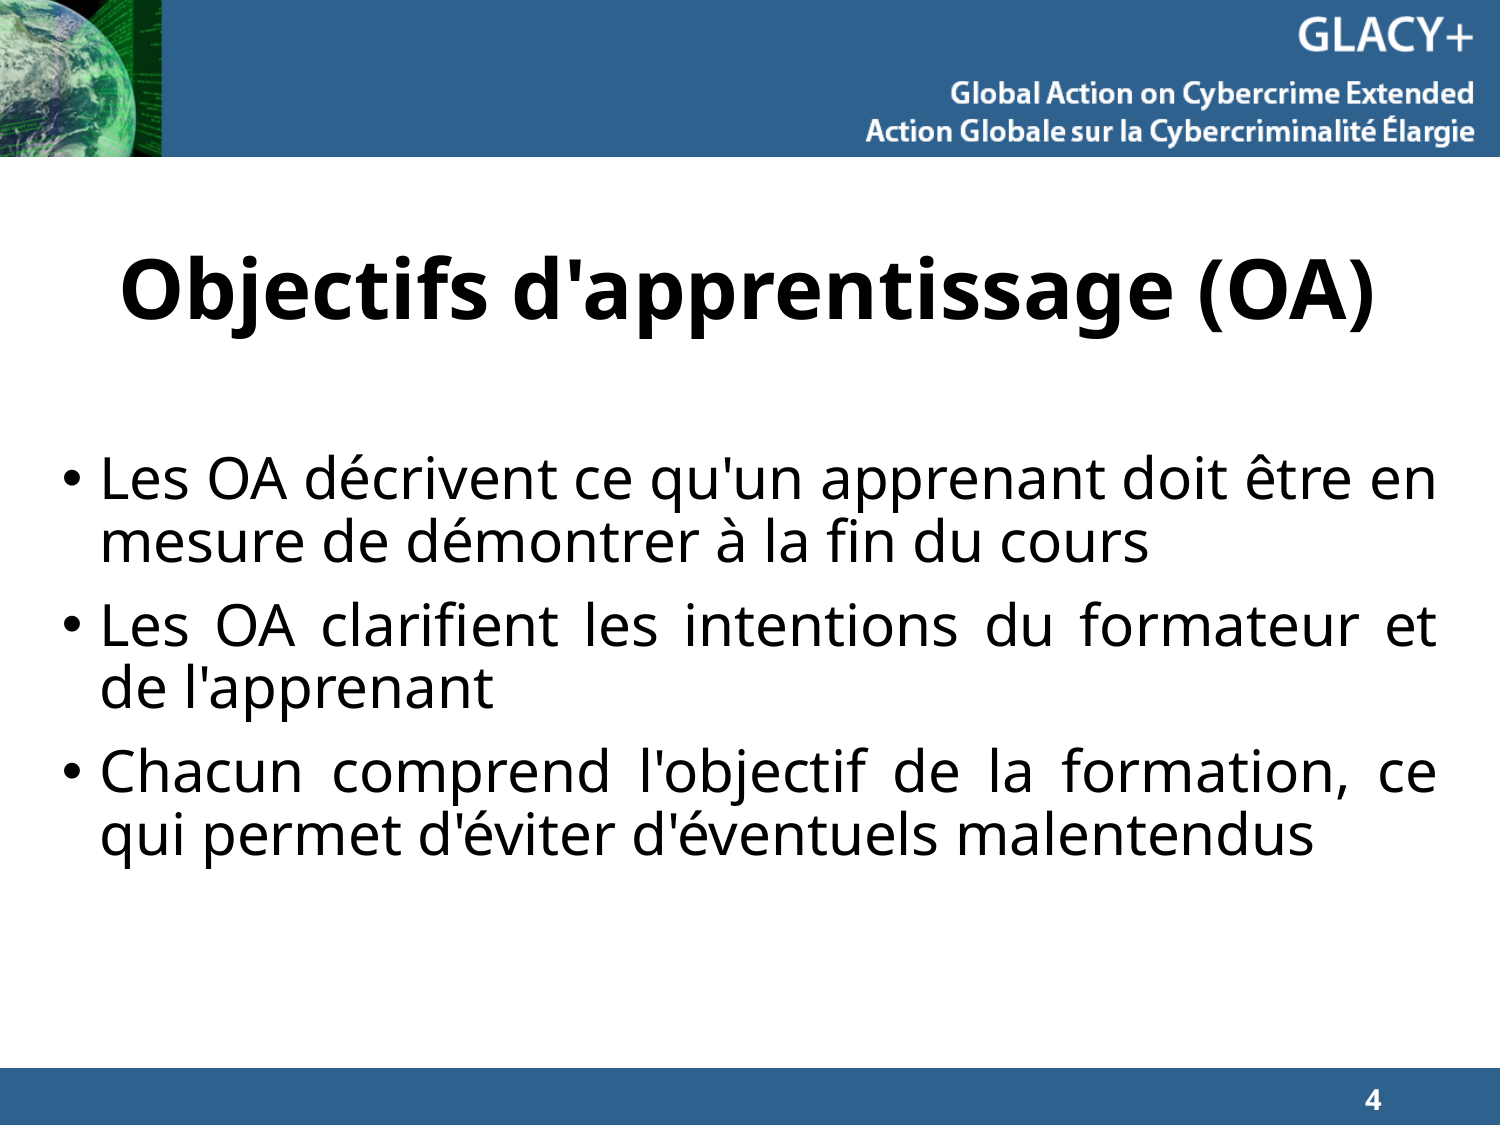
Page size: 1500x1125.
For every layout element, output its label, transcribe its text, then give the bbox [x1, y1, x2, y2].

picture [0, 0, 1500, 157]
slide_number 4 [1059, 1071, 1397, 1125]
title Objectifs d'apprentissage (OA) [103, 197, 1454, 350]
list Les OA décrivent ce qu'un apprenant doit être en mesure de démontrer à la fin du cours Les OA clarifient les intentions du formateur et de l'apprenant Chacun comprend l'objectif de la formation, ce qui permet d'éviter d'éventuels malentendus [46, 350, 1454, 1094]
